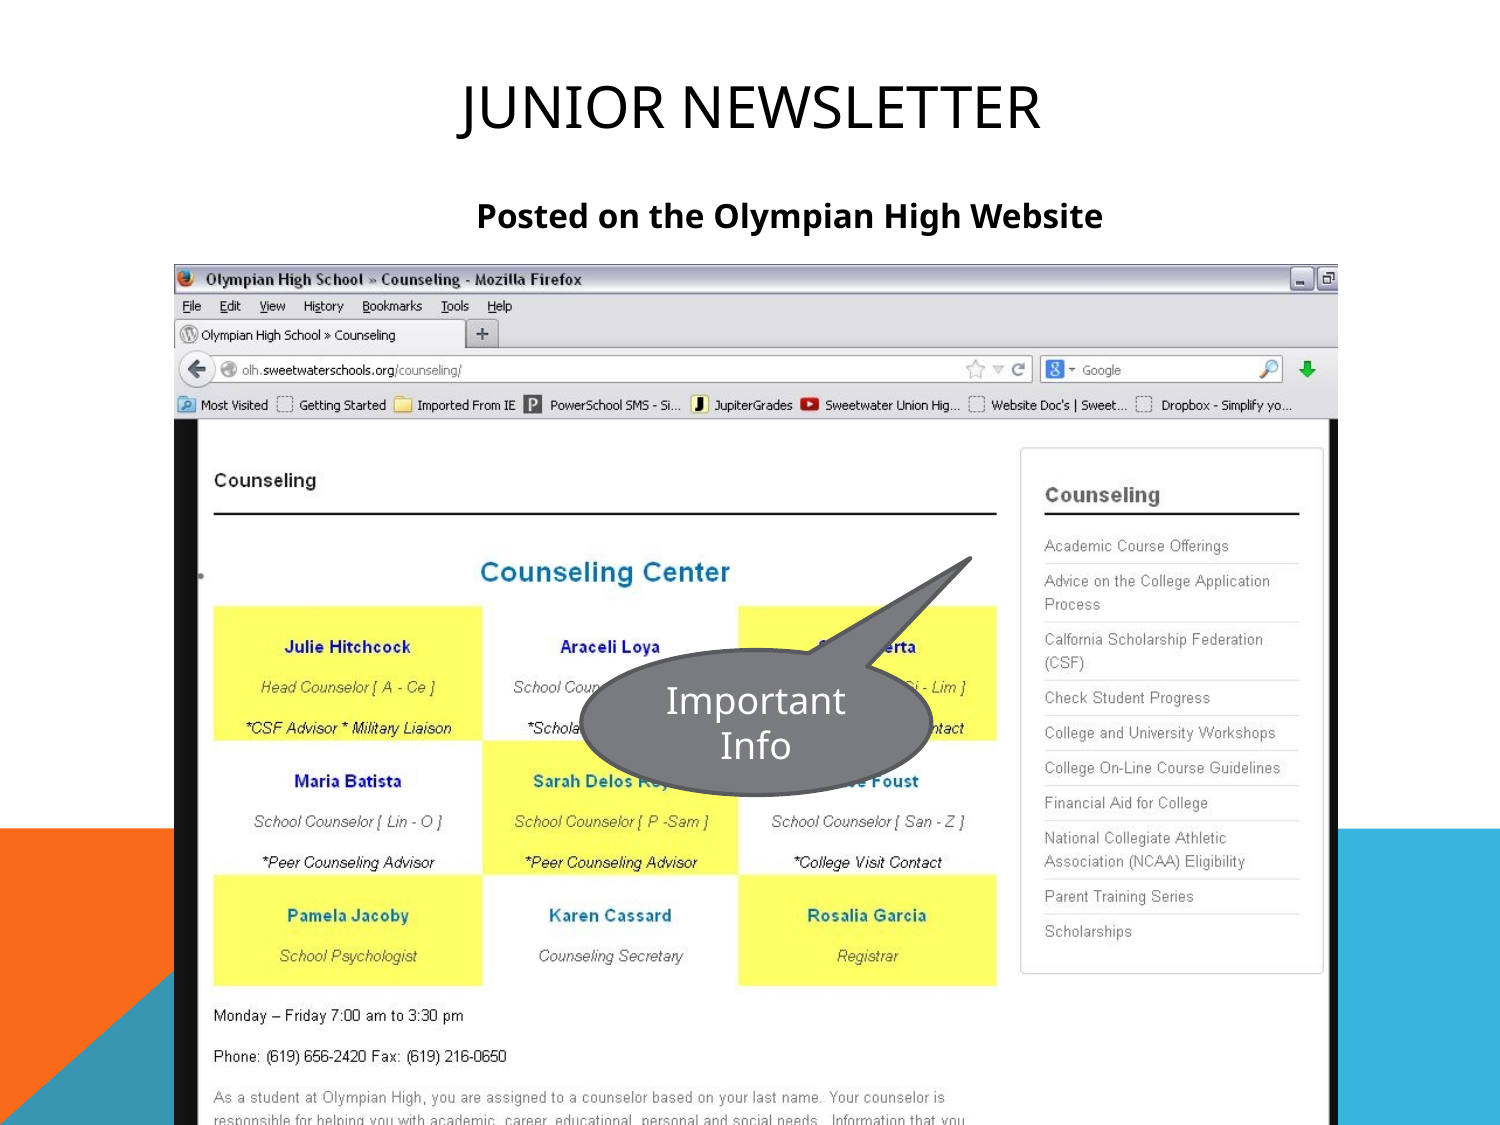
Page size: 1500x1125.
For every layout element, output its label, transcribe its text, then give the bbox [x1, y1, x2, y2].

list Posted on the Olympian High Website [187, 187, 1375, 307]
title Junior Newsletter [135, 60, 1369, 150]
picture [174, 264, 1338, 1125]
